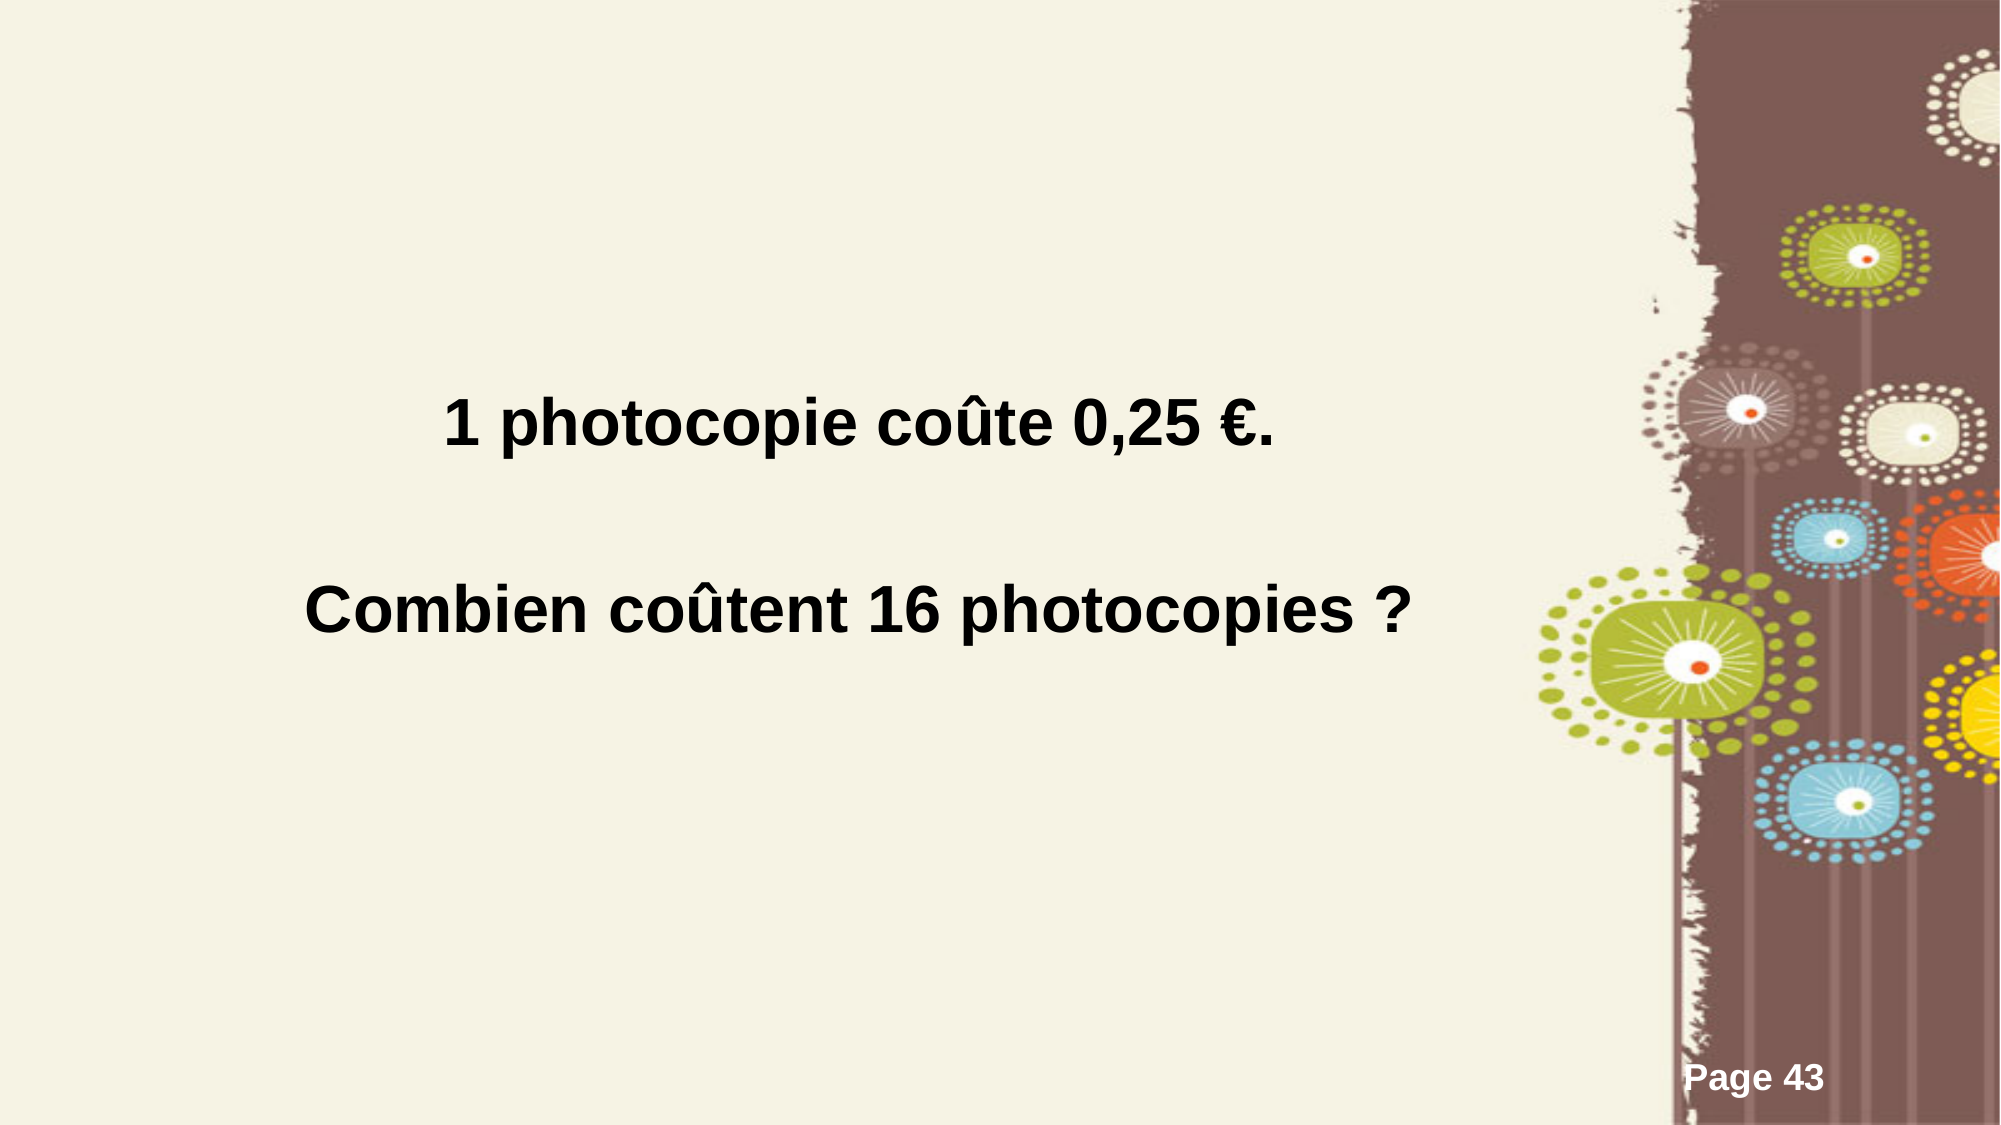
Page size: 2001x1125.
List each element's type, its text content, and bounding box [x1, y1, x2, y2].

list 1 photocopie coûte 0,25 €. Combien coûtent 16 photocopies ? [0, 371, 1723, 971]
picture [0, 0, 2000, 1125]
